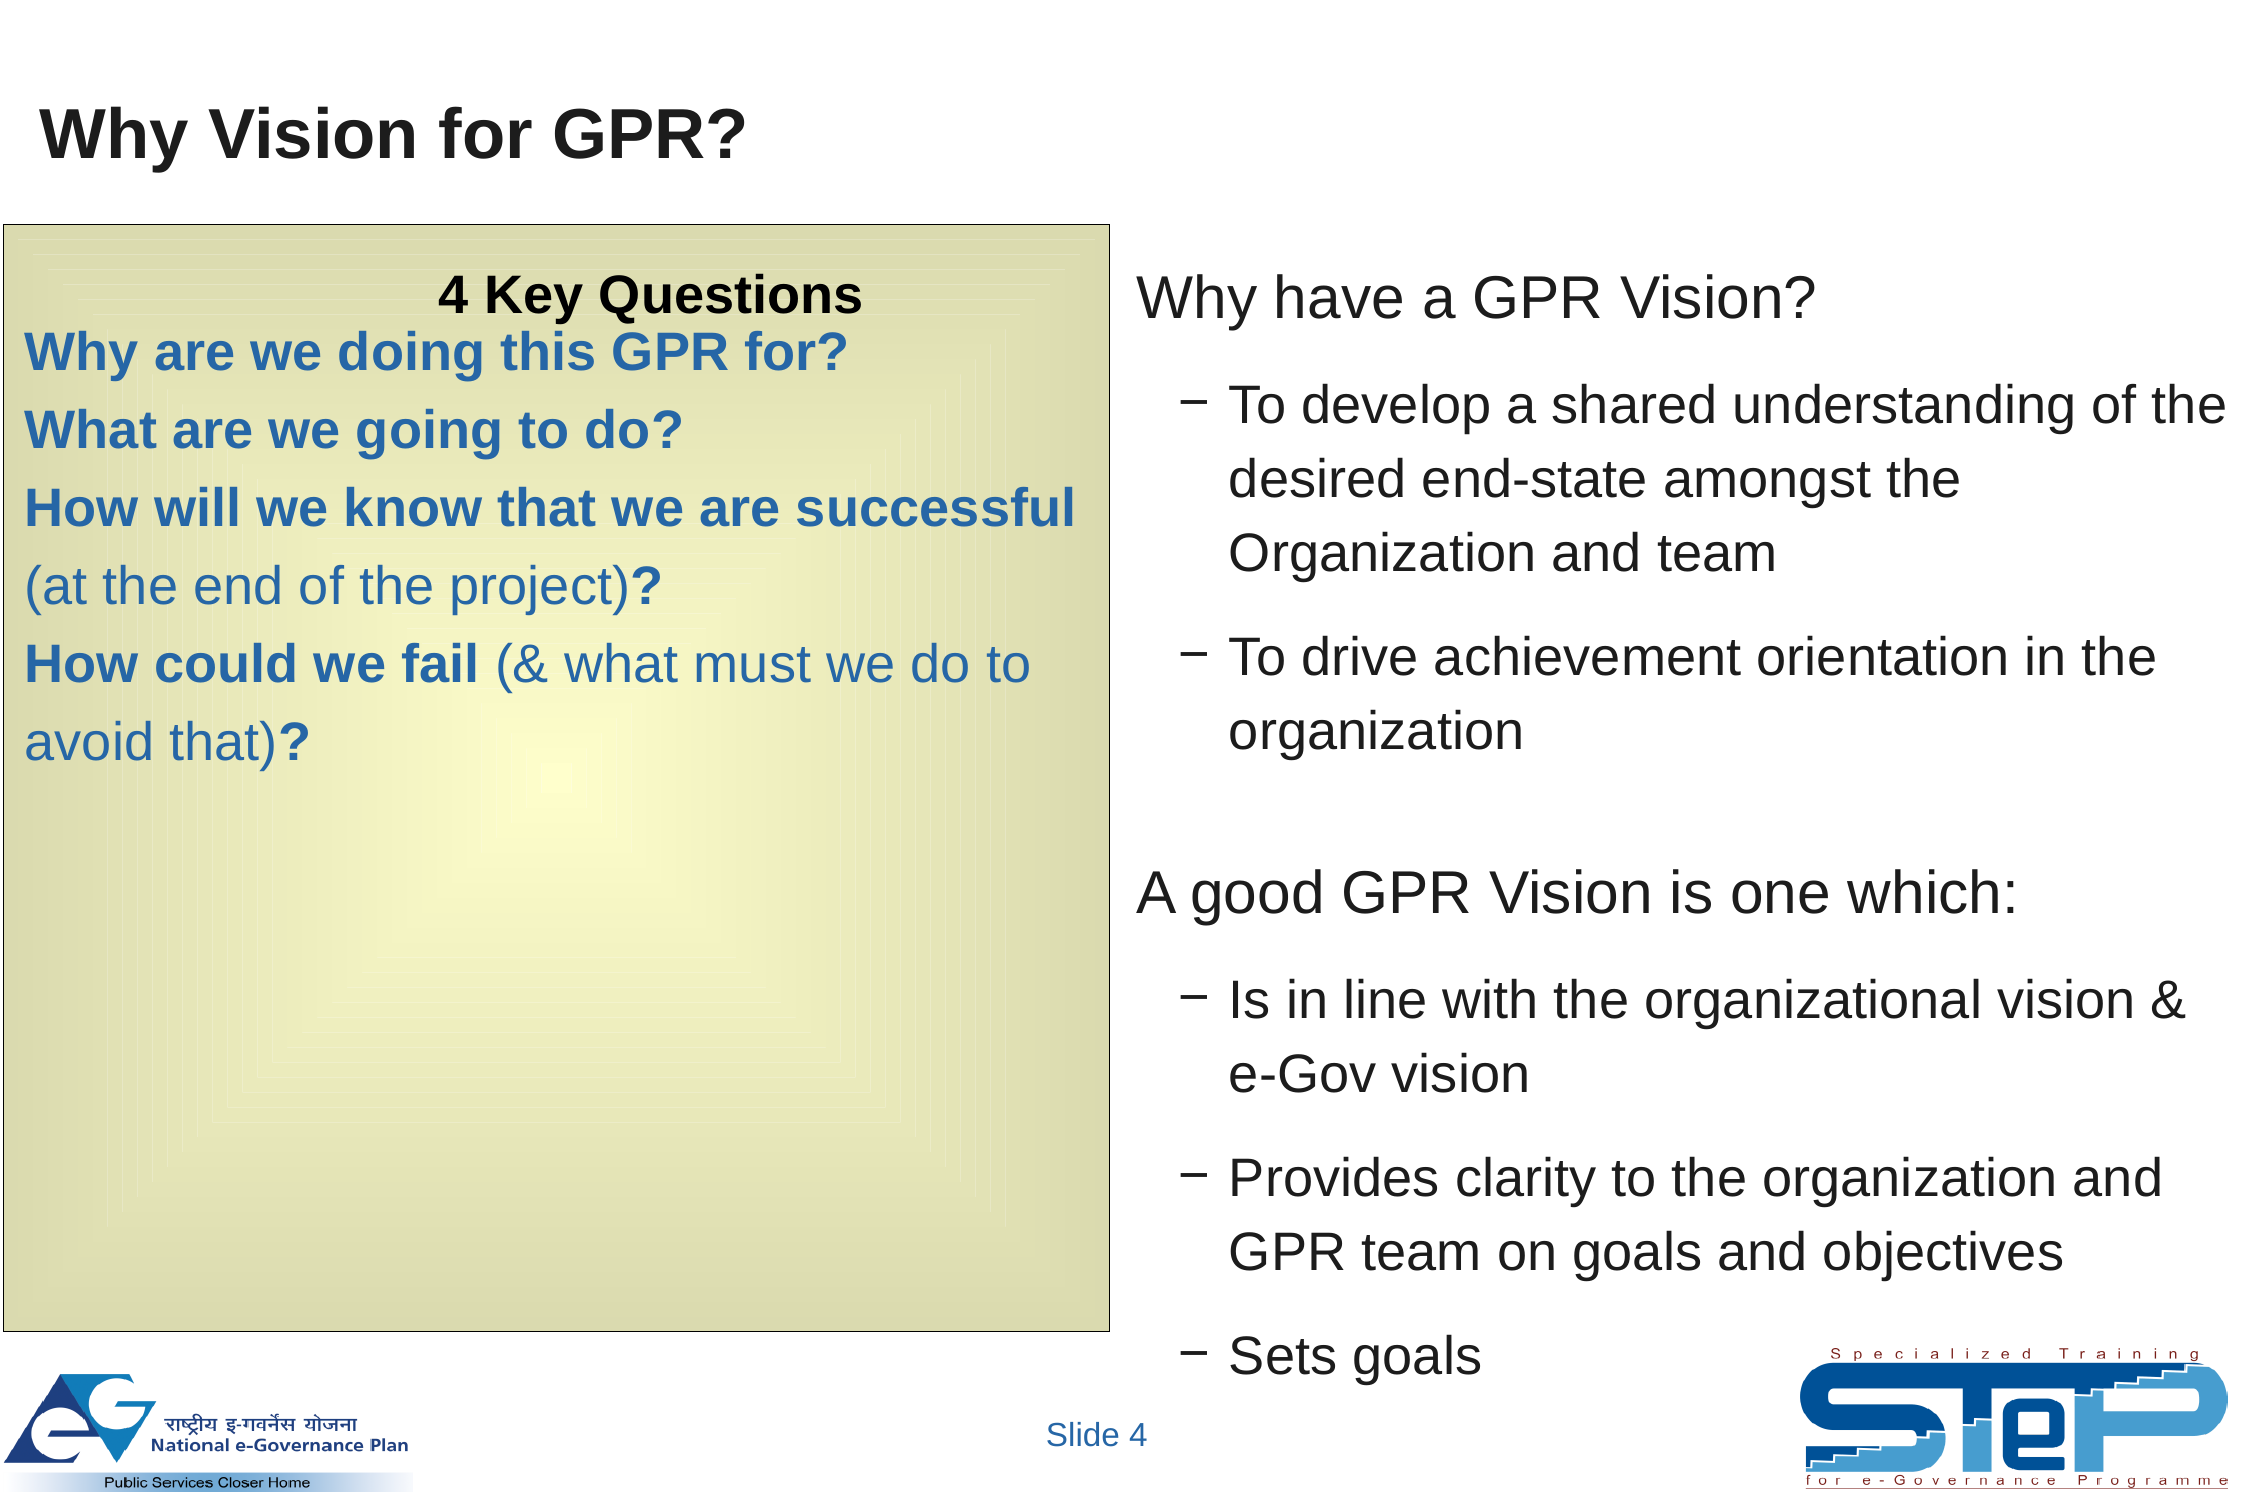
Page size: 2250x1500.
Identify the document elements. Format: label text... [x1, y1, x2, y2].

picture [3, 1374, 413, 1492]
title Why Vision for GPR? [39, 47, 2207, 213]
picture [1800, 1348, 2228, 1489]
list Why have a GPR Vision? To develop a shared understanding of the desired end-state amongst the Organization and team To drive achievement orientation in the organization A good GPR Vision is one which: Is in line with the organizational vision & e-Gov vision Provides clarity to the organization and GPR team on goals and objectives Sets goals [1136, 248, 2234, 1197]
list Why are we doing this GPR for? What are we going to do? How will we know that we are successful (at the end of the project)? How could we fail (& what must we do to avoid that)? [3, 224, 1110, 1332]
text_box 4 Key Questions [342, 248, 962, 335]
